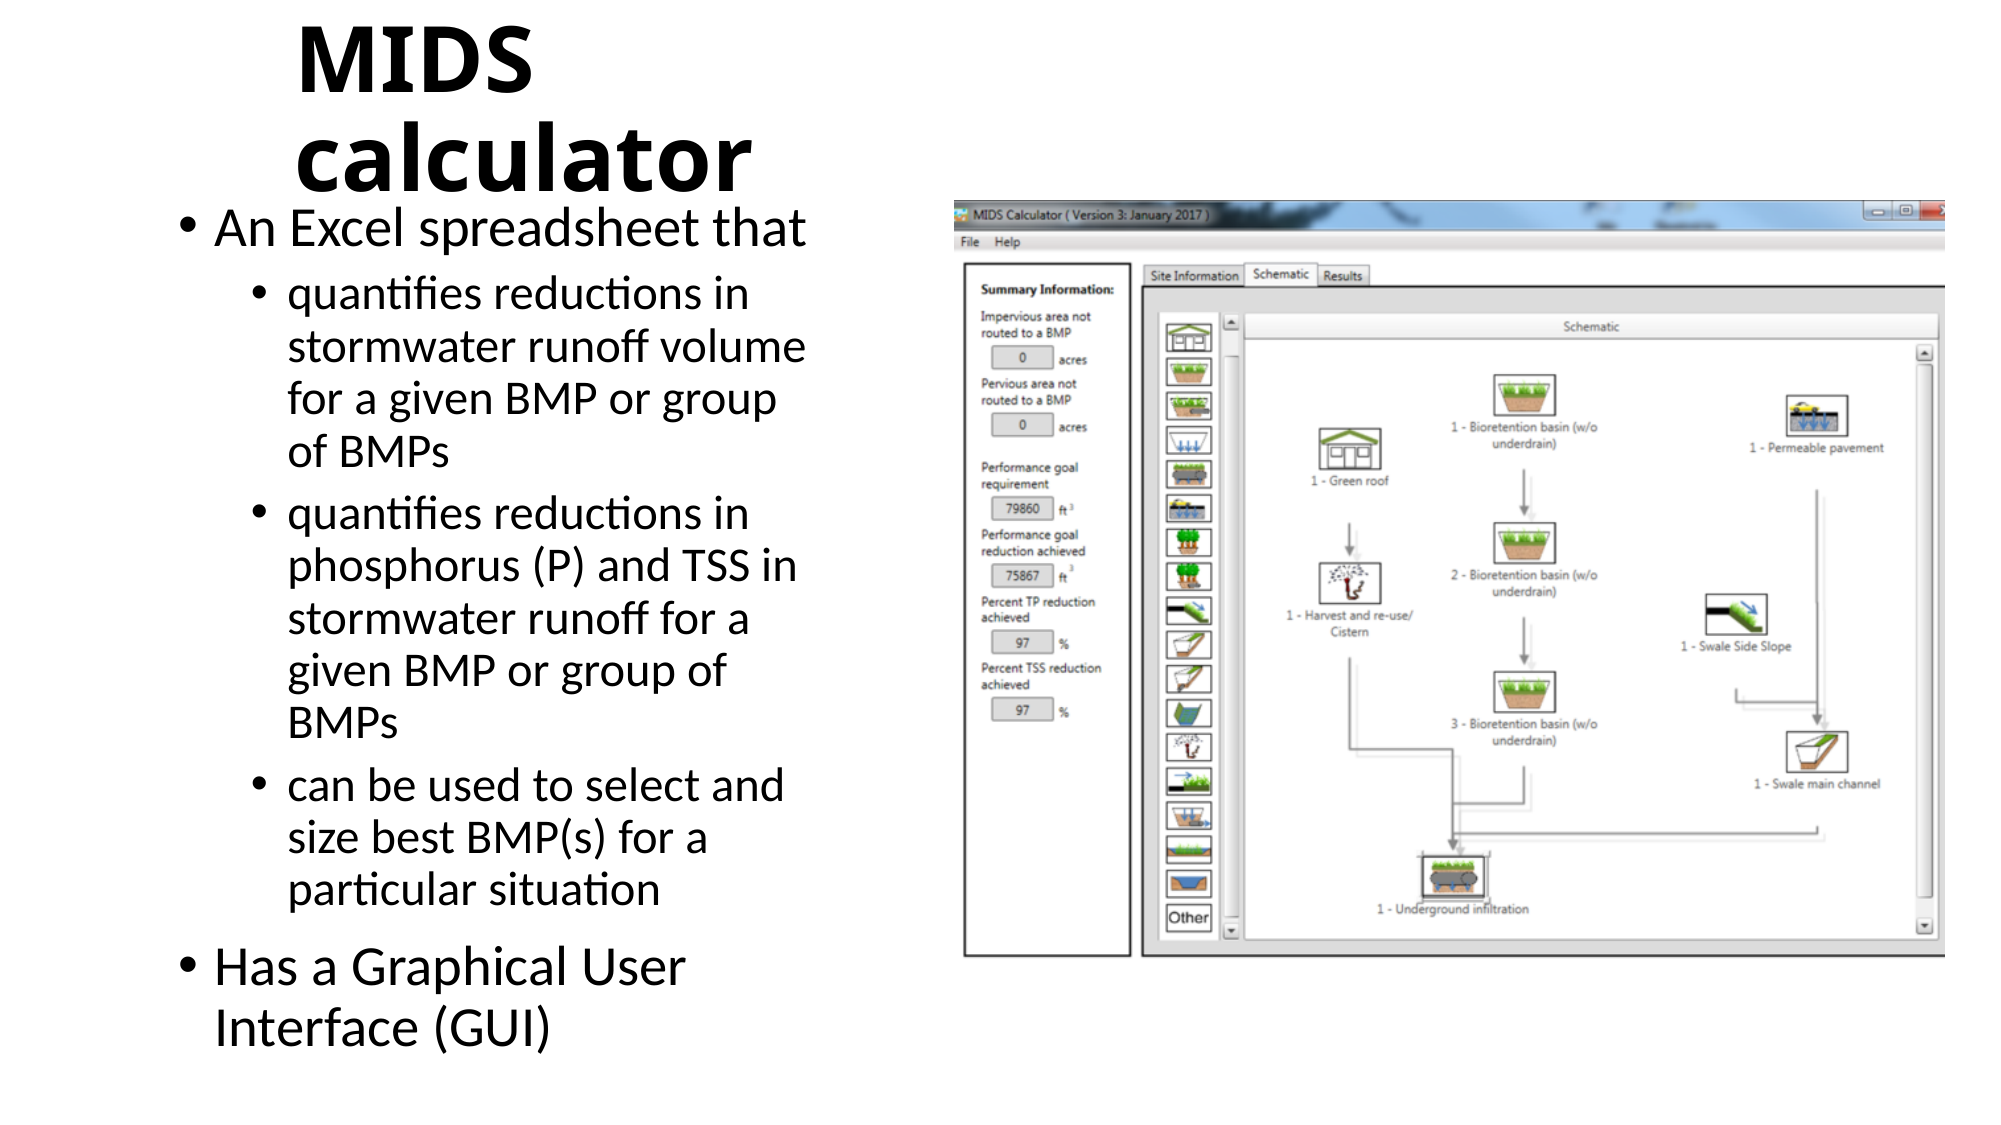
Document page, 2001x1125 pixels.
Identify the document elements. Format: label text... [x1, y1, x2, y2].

list An Excel spreadsheet that quantifies reductions in stormwater runoff volume for a given BMP or group of BMPs quantifies reductions in phosphorus (P) and TSS in stormwater runoff for a given BMP or group of BMPs can be used to select and size best BMP(s) for a particular situation Has a Graphical User Interface (GUI) [163, 189, 826, 1090]
title MIDS calculator [279, 50, 967, 175]
picture [954, 200, 1945, 961]
